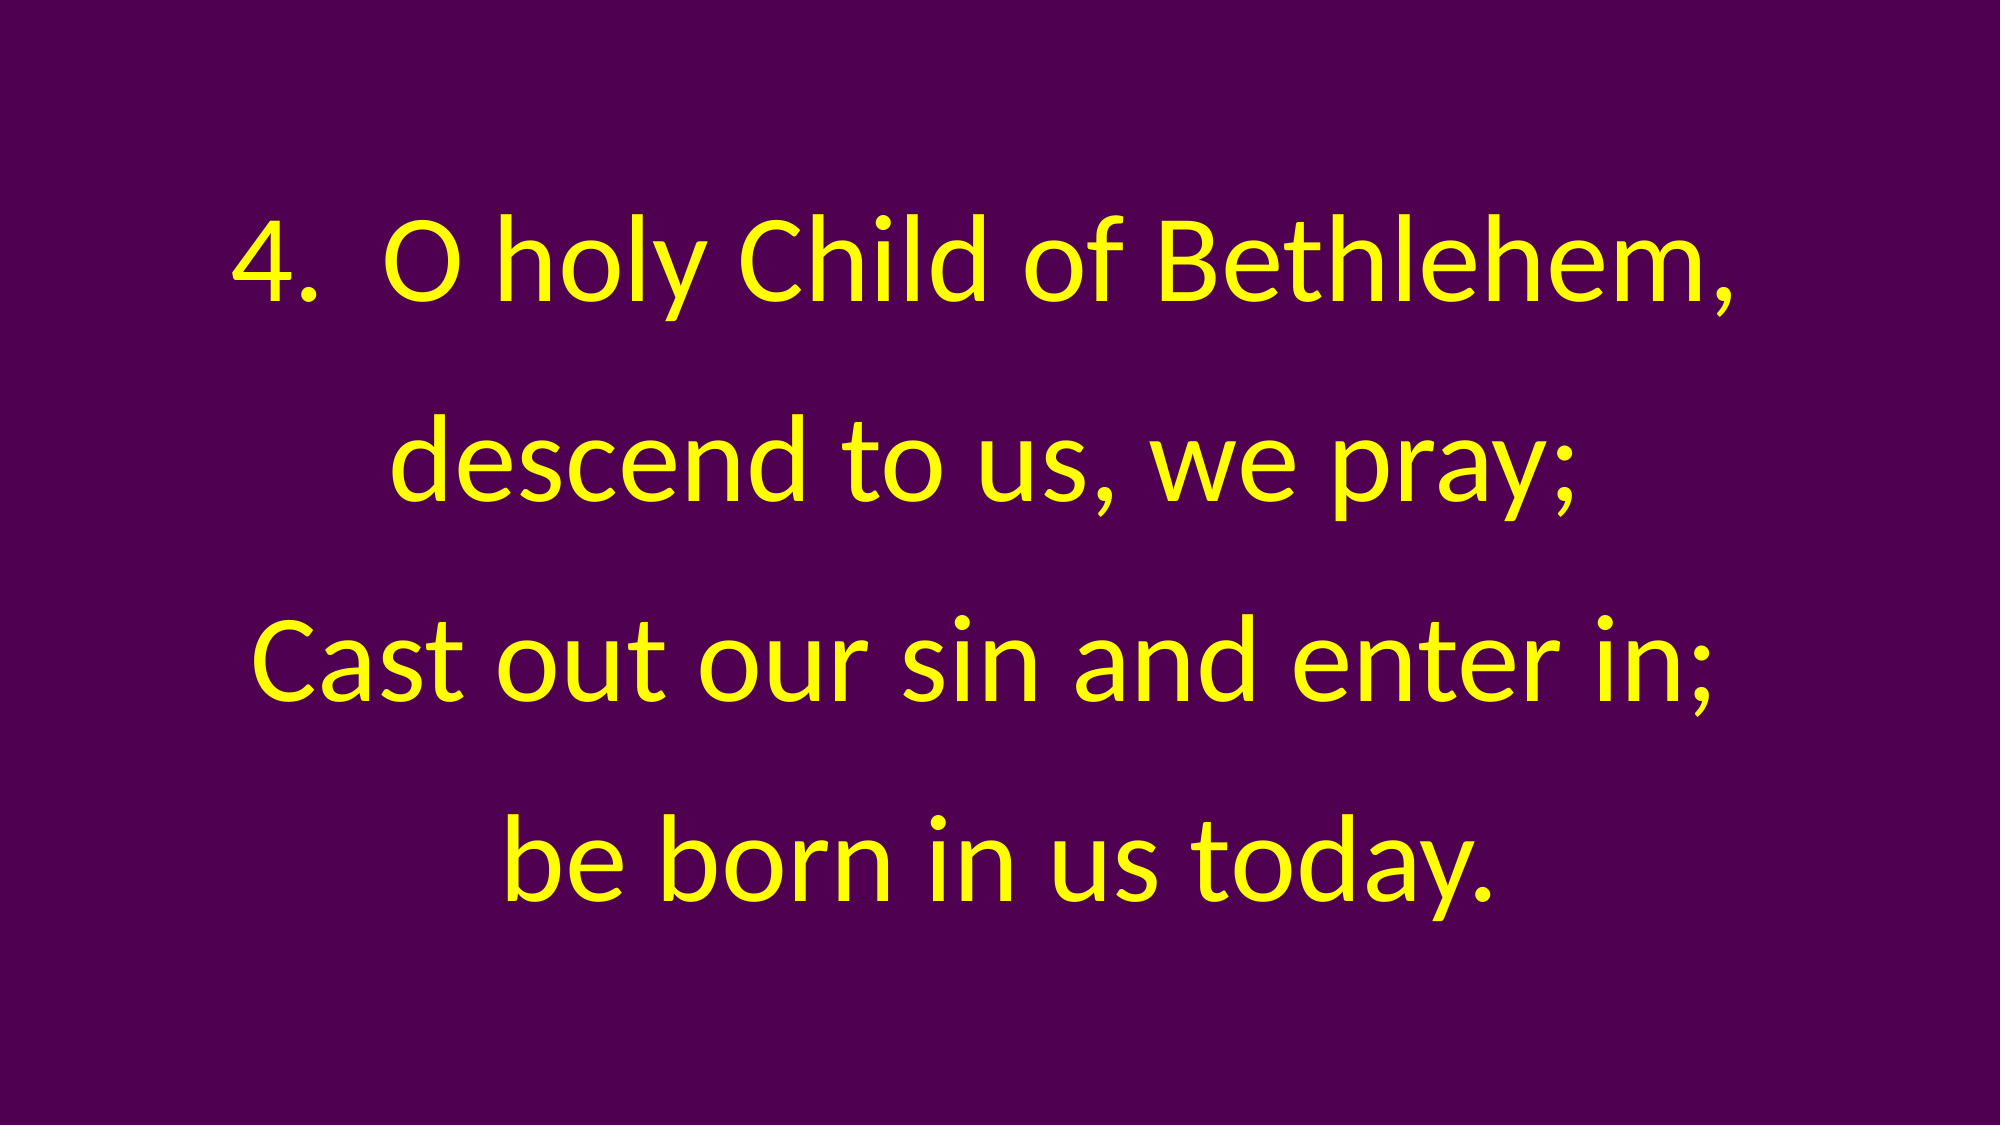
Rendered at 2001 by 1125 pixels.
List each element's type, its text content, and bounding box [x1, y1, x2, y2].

text_box 4. O holy Child of Bethlehem, descend to us, we pray; Cast out our sin and enter in; be born in us today. [0, 169, 2000, 935]
